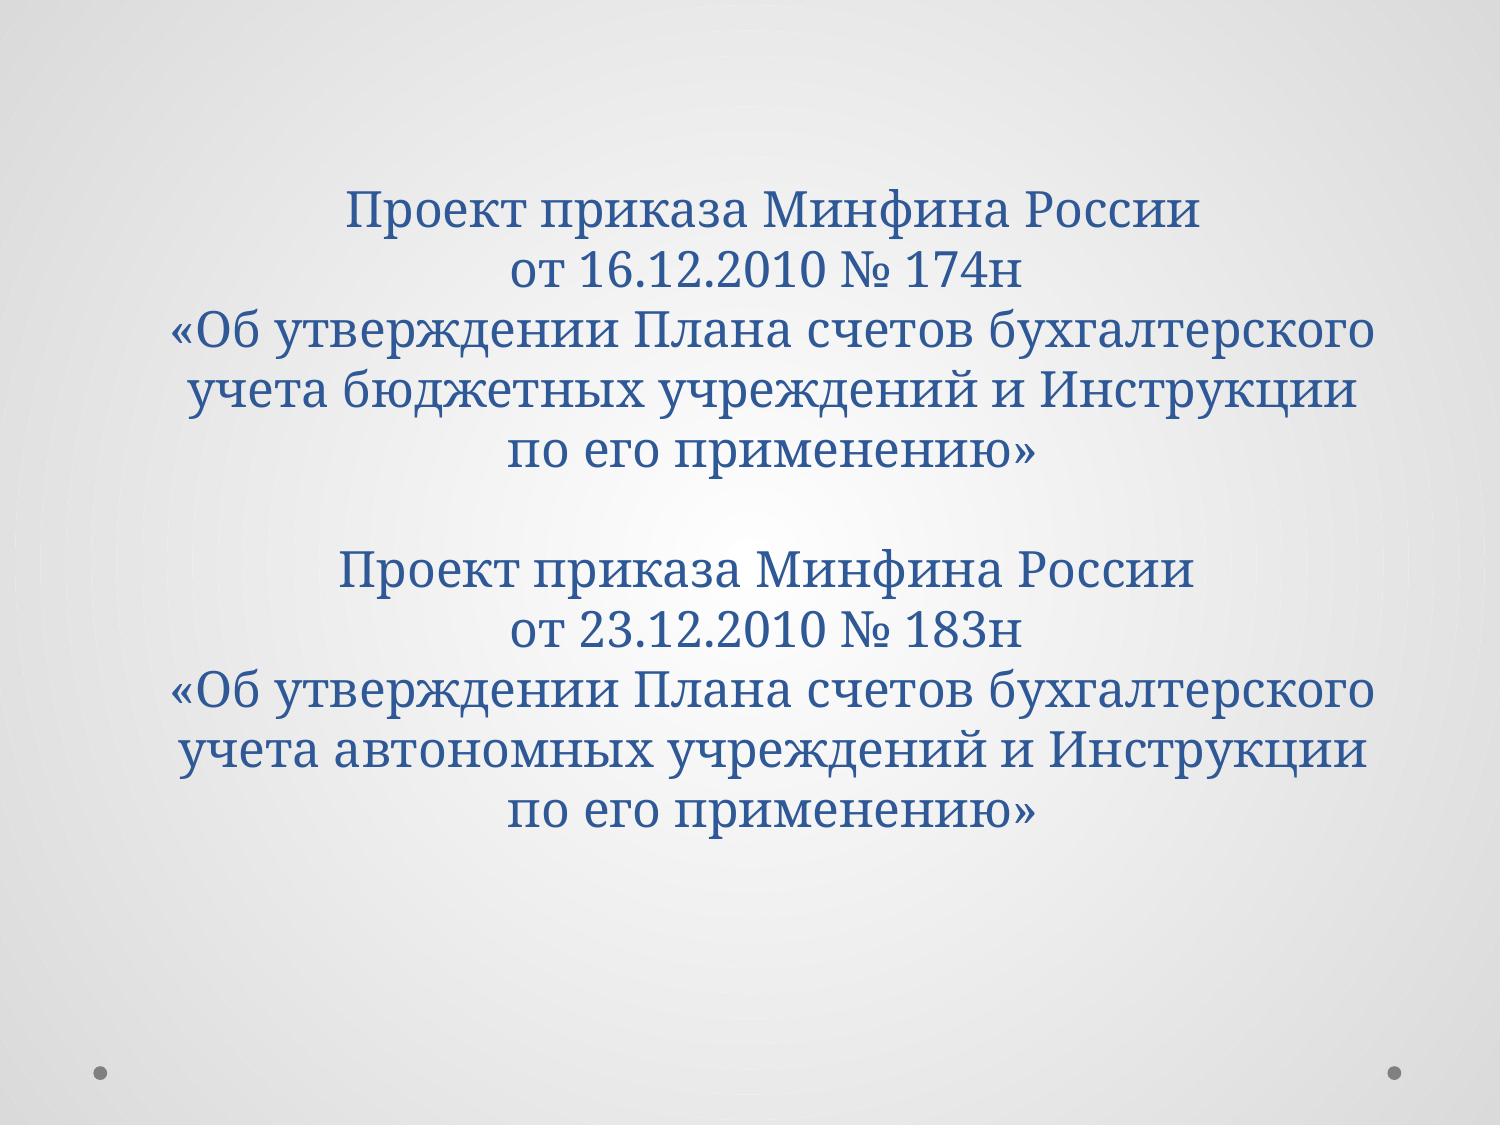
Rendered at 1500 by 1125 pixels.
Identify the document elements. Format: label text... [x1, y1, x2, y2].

title Проект приказа Минфина России от 16.12.2010 № 174н «Об утверждении Плана счетов бухгалтерского учета бюджетных учреждений и Инструкции по его применению» Проект приказа Минфина России от 23.12.2010 № 183н «Об утверждении Плана счетов бухгалтерского учета автономных учреждений и Инструкции по его применению» [135, 137, 1411, 905]
